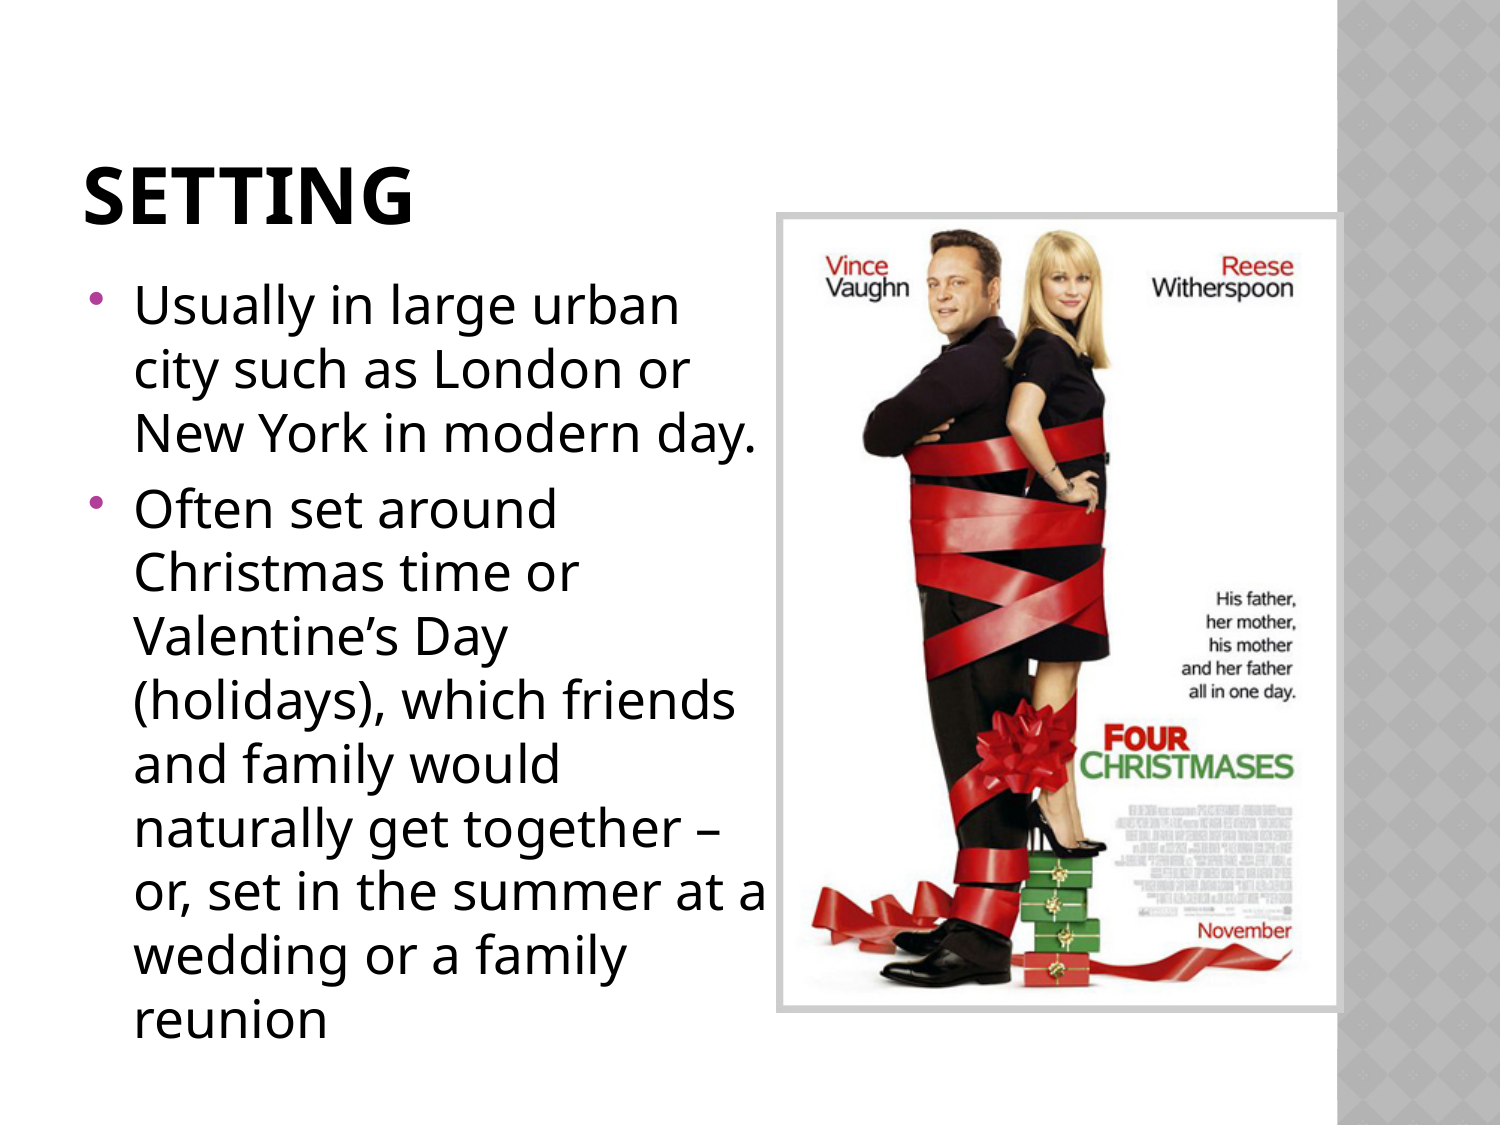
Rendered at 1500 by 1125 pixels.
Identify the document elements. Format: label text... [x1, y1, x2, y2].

list Usually in large urban city such as London or New York in modern day. Often set around Christmas time or Valentine’s Day (holidays), which friends and family would naturally get together – or, set in the summer at a wedding or a family reunion [75, 264, 788, 1059]
picture [776, 212, 1345, 1013]
title Setting [75, 52, 1263, 240]
